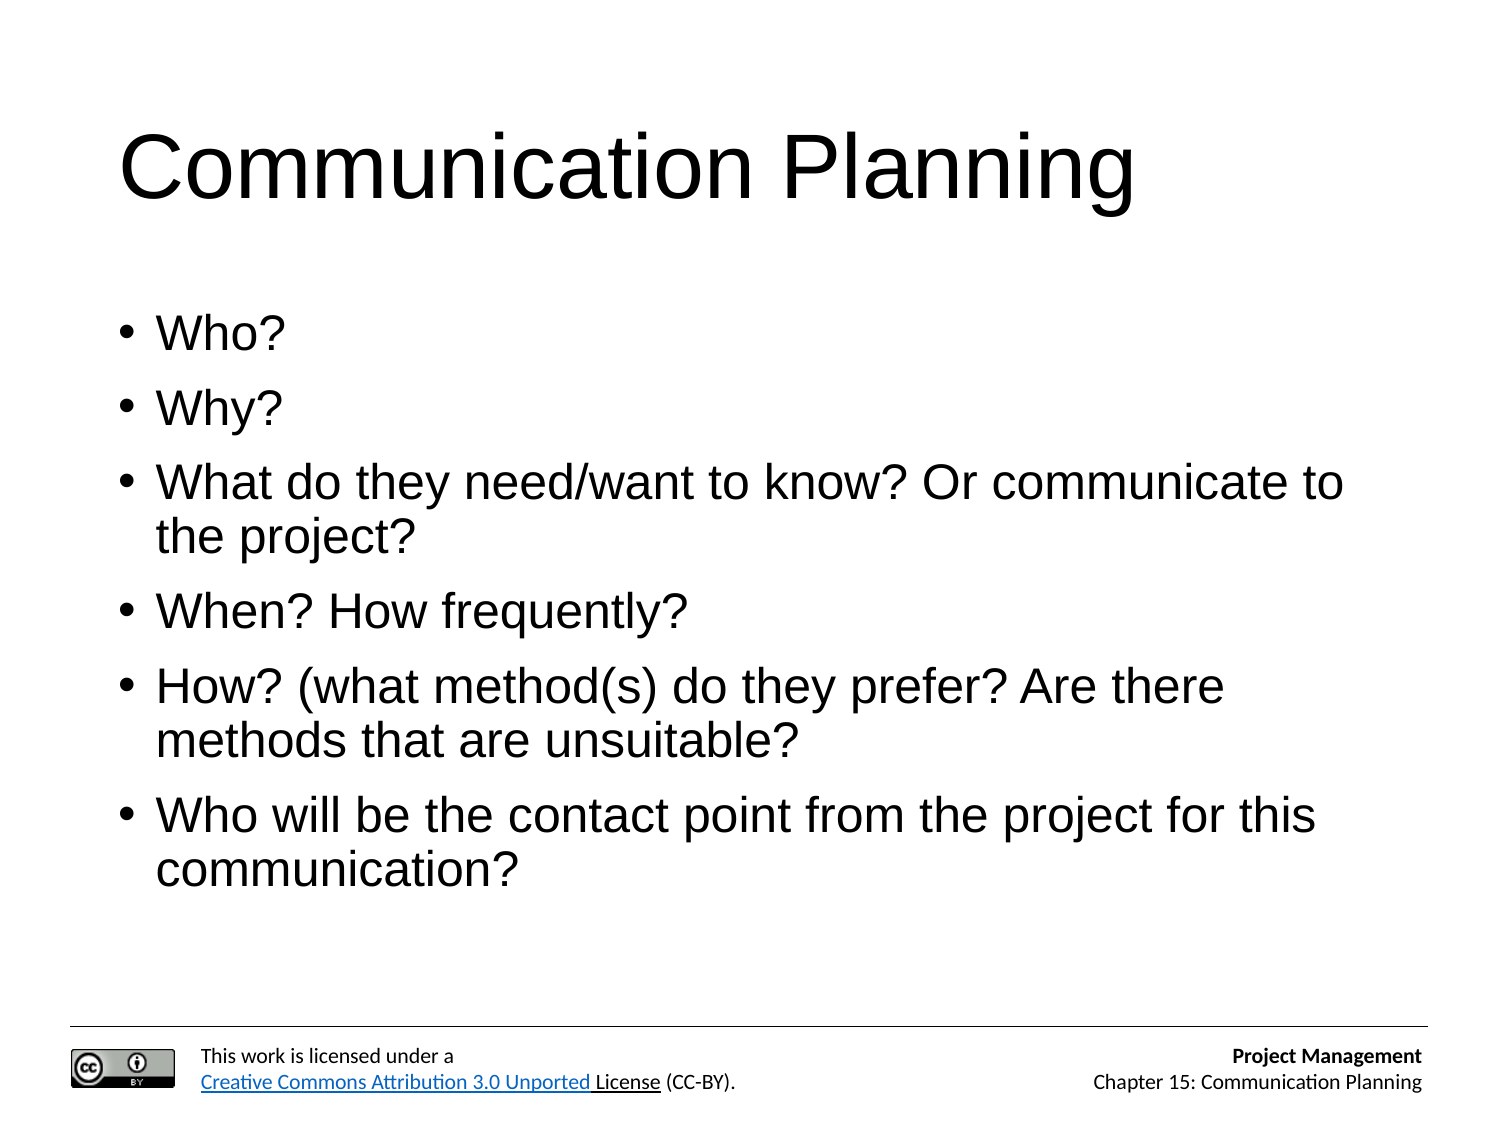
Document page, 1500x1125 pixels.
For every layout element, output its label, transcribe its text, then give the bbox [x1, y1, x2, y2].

title Communication Planning [103, 59, 1397, 278]
picture [71, 1049, 175, 1088]
list Who? Why? What do they need/want to know? Or communicate to the project? When? How frequently? How? (what method(s) do they prefer? Are there methods that are unsuitable? Who will be the contact point from the project for this communication? [103, 299, 1397, 1014]
